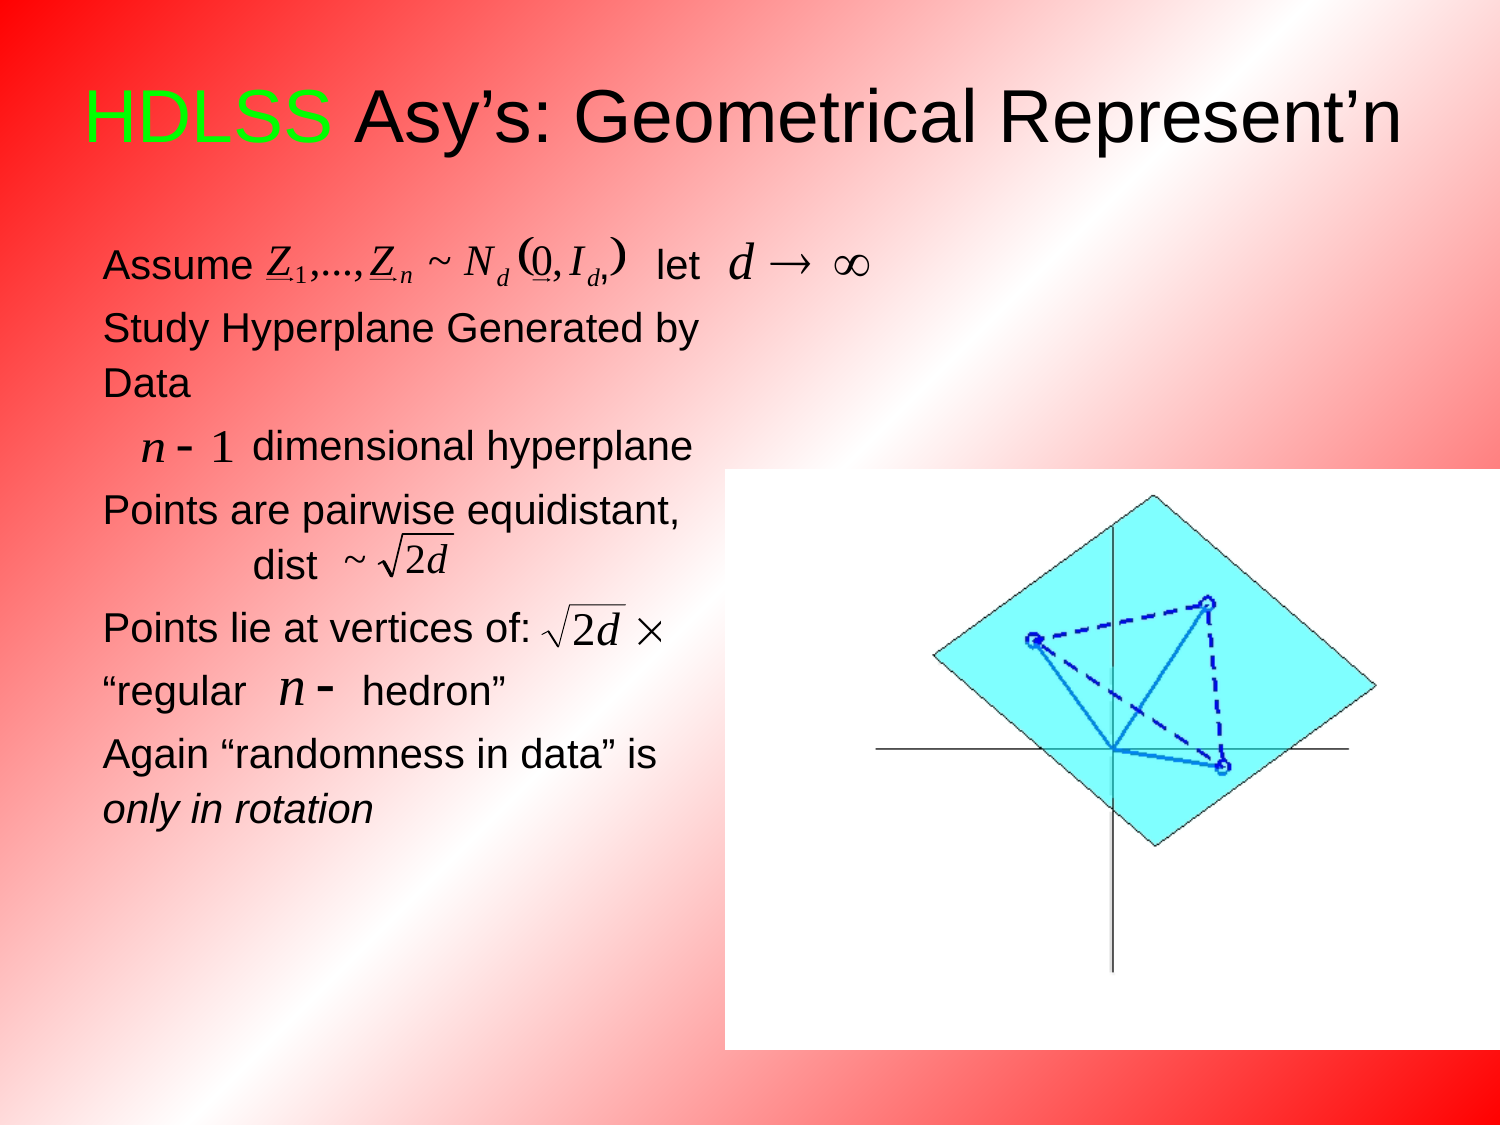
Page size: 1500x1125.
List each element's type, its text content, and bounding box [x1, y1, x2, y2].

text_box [274, 674, 352, 713]
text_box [262, 237, 626, 293]
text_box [337, 524, 463, 588]
title HDLSS Asy’s: Geometrical Represent’n [37, 50, 1450, 175]
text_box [537, 599, 662, 654]
list Assume , let Study Hyperplane Generated by Data dimensional hyperplane Points are pairwise equidistant, dist Points lie at vertices of: “regular hedron” Again “randomness in data” is only in rotation [87, 224, 725, 1063]
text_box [724, 468, 1500, 1051]
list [137, 424, 236, 469]
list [724, 237, 876, 286]
